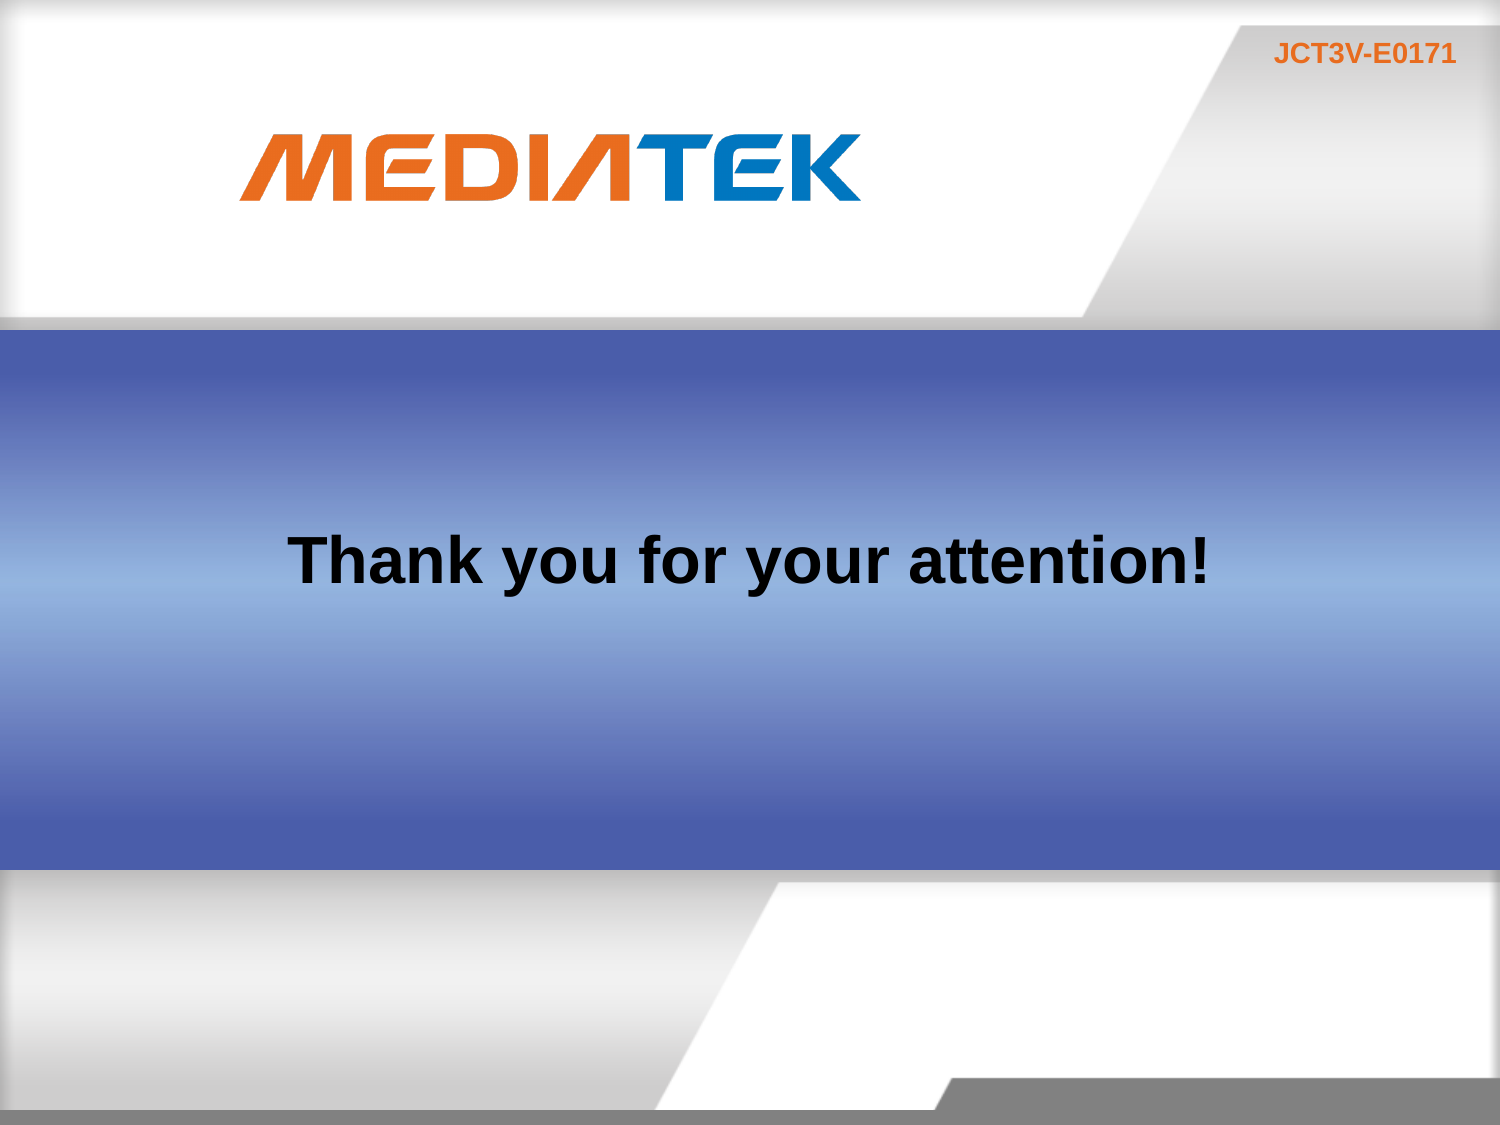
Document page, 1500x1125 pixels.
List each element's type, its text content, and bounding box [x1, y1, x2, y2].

title Thank you for your attention! [50, 438, 1450, 676]
picture [0, 0, 1500, 1125]
